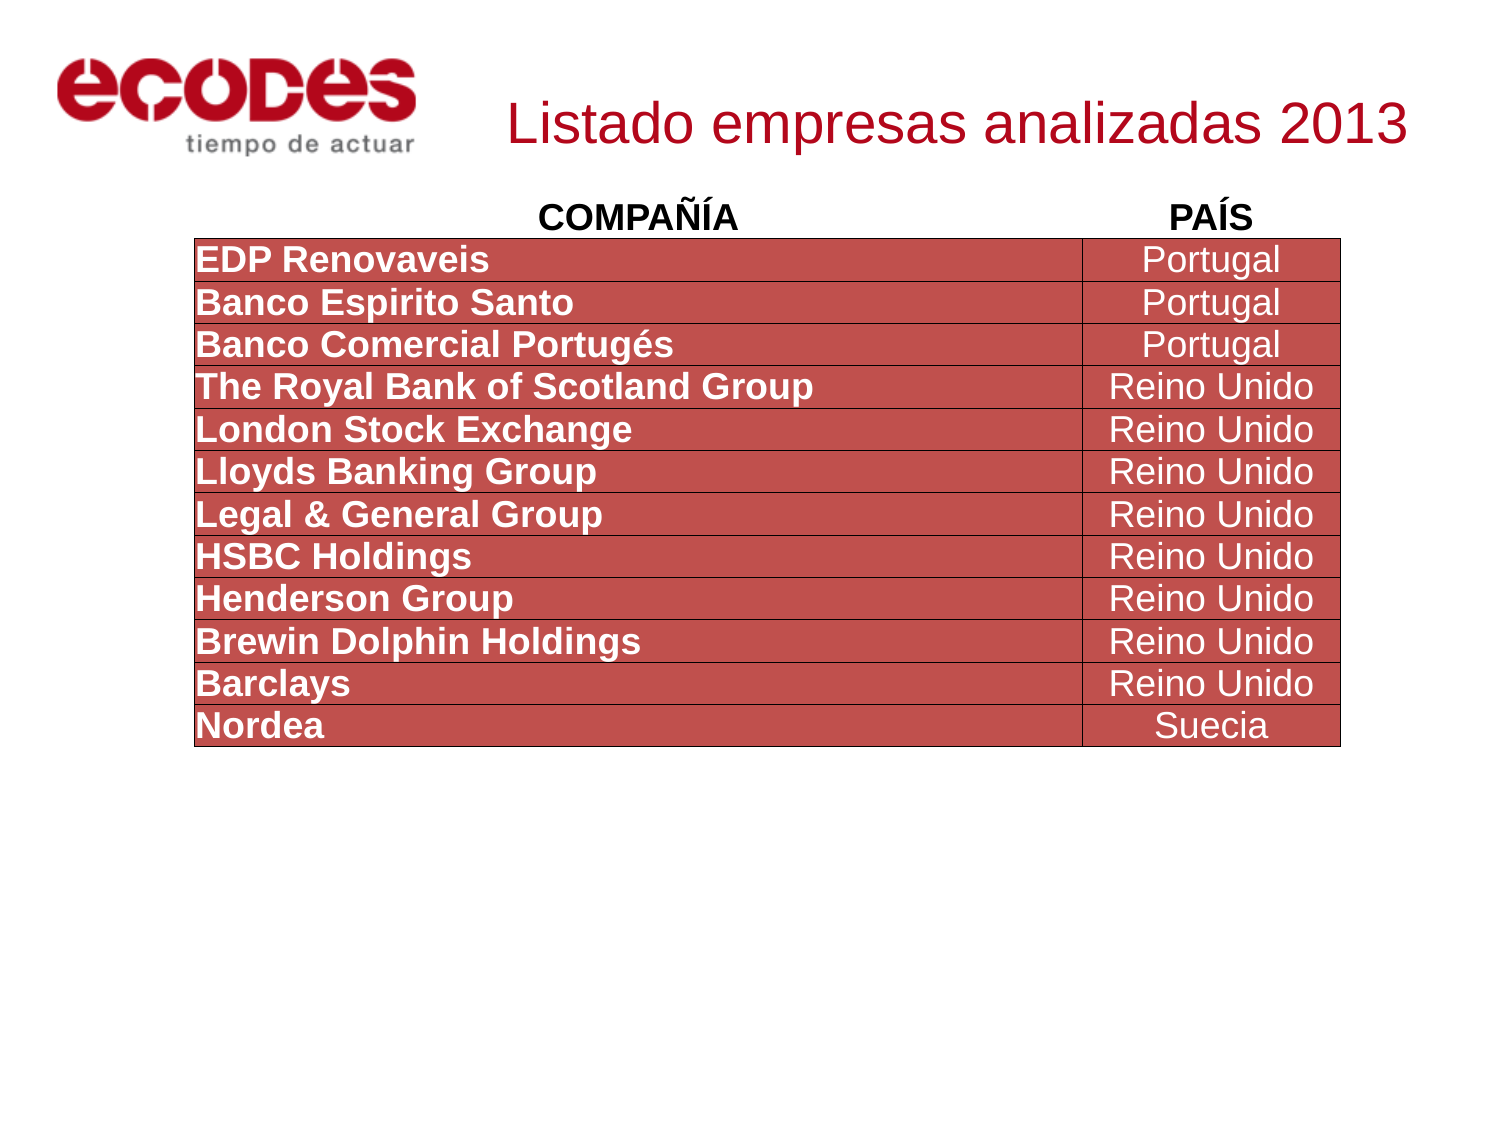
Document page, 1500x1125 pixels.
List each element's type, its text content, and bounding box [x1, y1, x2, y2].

table_cell Nordea [195, 705, 1082, 746]
table_cell Reino Unido [1083, 366, 1340, 408]
table_header PAÍS [1082, 196, 1341, 238]
table_cell Lloyds Banking Group [195, 451, 1082, 492]
table_cell Portugal [1083, 239, 1340, 281]
table_cell Reino Unido [1083, 620, 1340, 662]
table_cell Suecia [1083, 705, 1340, 746]
table_cell HSBC Holdings [195, 536, 1082, 577]
table_cell EDP Renovaveis [195, 239, 1082, 281]
table_cell Reino Unido [1083, 493, 1340, 535]
table_cell Reino Unido [1083, 409, 1340, 450]
table_cell Banco Espirito Santo [195, 282, 1082, 323]
table_cell Legal & General Group [195, 493, 1082, 535]
table_cell Reino Unido [1083, 451, 1340, 492]
table_cell Banco Comercial Portugés [195, 324, 1082, 365]
table_cell Reino Unido [1083, 663, 1340, 704]
table_cell Portugal [1083, 324, 1340, 365]
text_box Listado empresas analizadas 2013 [490, 77, 1425, 163]
table_cell The Royal Bank of Scotland Group [195, 366, 1082, 408]
table_header COMPAÑÍA [195, 196, 1082, 238]
picture [53, 54, 427, 163]
table_cell Brewin Dolphin Holdings [195, 620, 1082, 662]
table_cell London Stock Exchange [195, 409, 1082, 450]
table_cell Portugal [1083, 282, 1340, 323]
table_cell Henderson Group [195, 578, 1082, 619]
table_cell Reino Unido [1083, 578, 1340, 619]
table_cell Barclays [195, 663, 1082, 704]
table_cell Reino Unido [1083, 536, 1340, 577]
